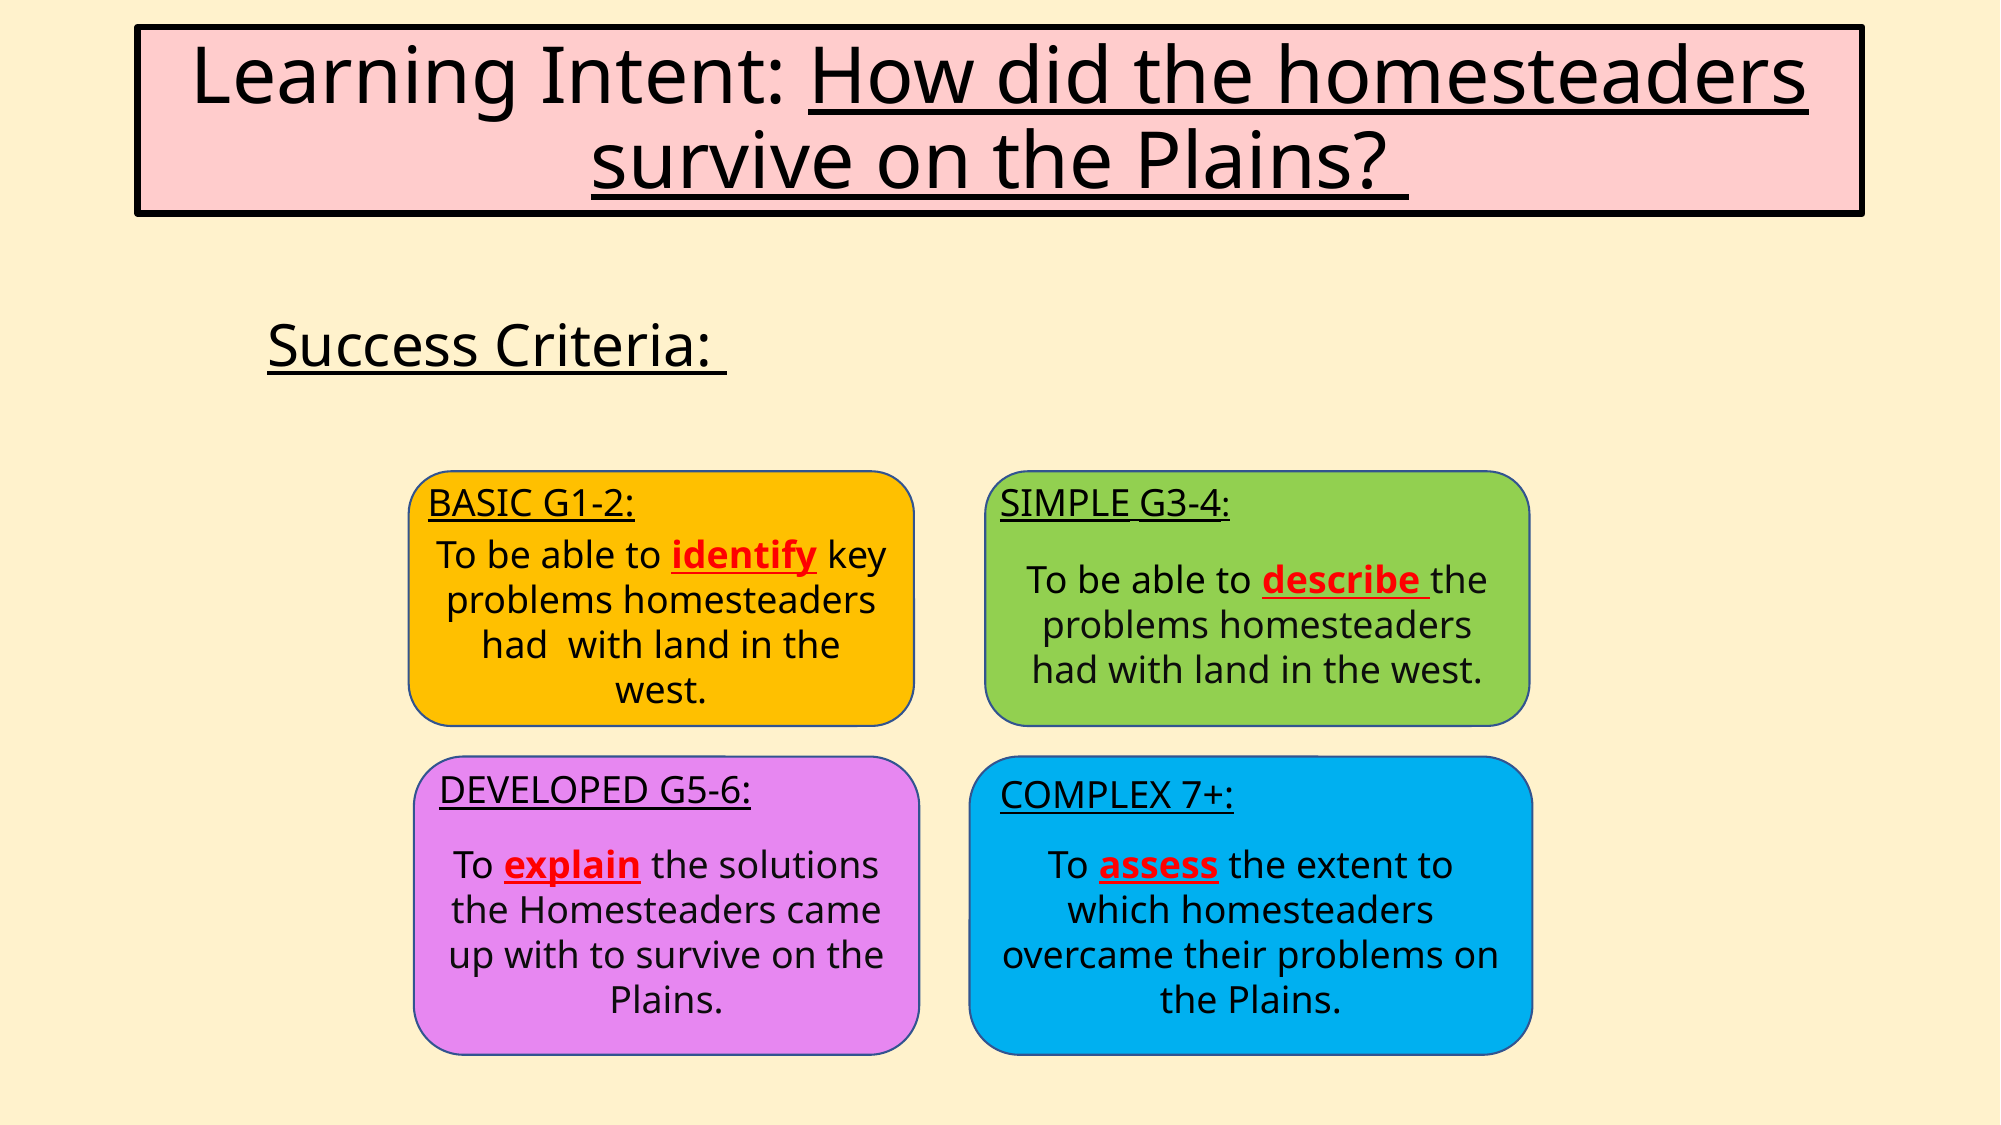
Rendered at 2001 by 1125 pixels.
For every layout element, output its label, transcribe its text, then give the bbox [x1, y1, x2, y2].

text_box To be able to identify key problems homesteaders had with land in the west. [407, 494, 916, 728]
text_box DEVELOPED G5-6: [424, 759, 789, 819]
text_box To assess the extent to which homesteaders overcame their problems on the Plains. [968, 755, 1534, 1056]
text_box COMPLEX 7+: [985, 763, 1350, 824]
text_box To be able to describe the problems homesteaders had with land in the west. [984, 470, 1531, 728]
text_box SIMPLE G3-4: [985, 471, 1386, 531]
text_box BASIC G1-2: [412, 471, 914, 531]
text_box Success Criteria: [252, 300, 859, 386]
text_box To explain the solutions the Homesteaders came up with to survive on the Plains. [412, 755, 921, 1056]
text_box Learning Intent: How did the homesteaders survive on the Plains? [137, 27, 1863, 214]
